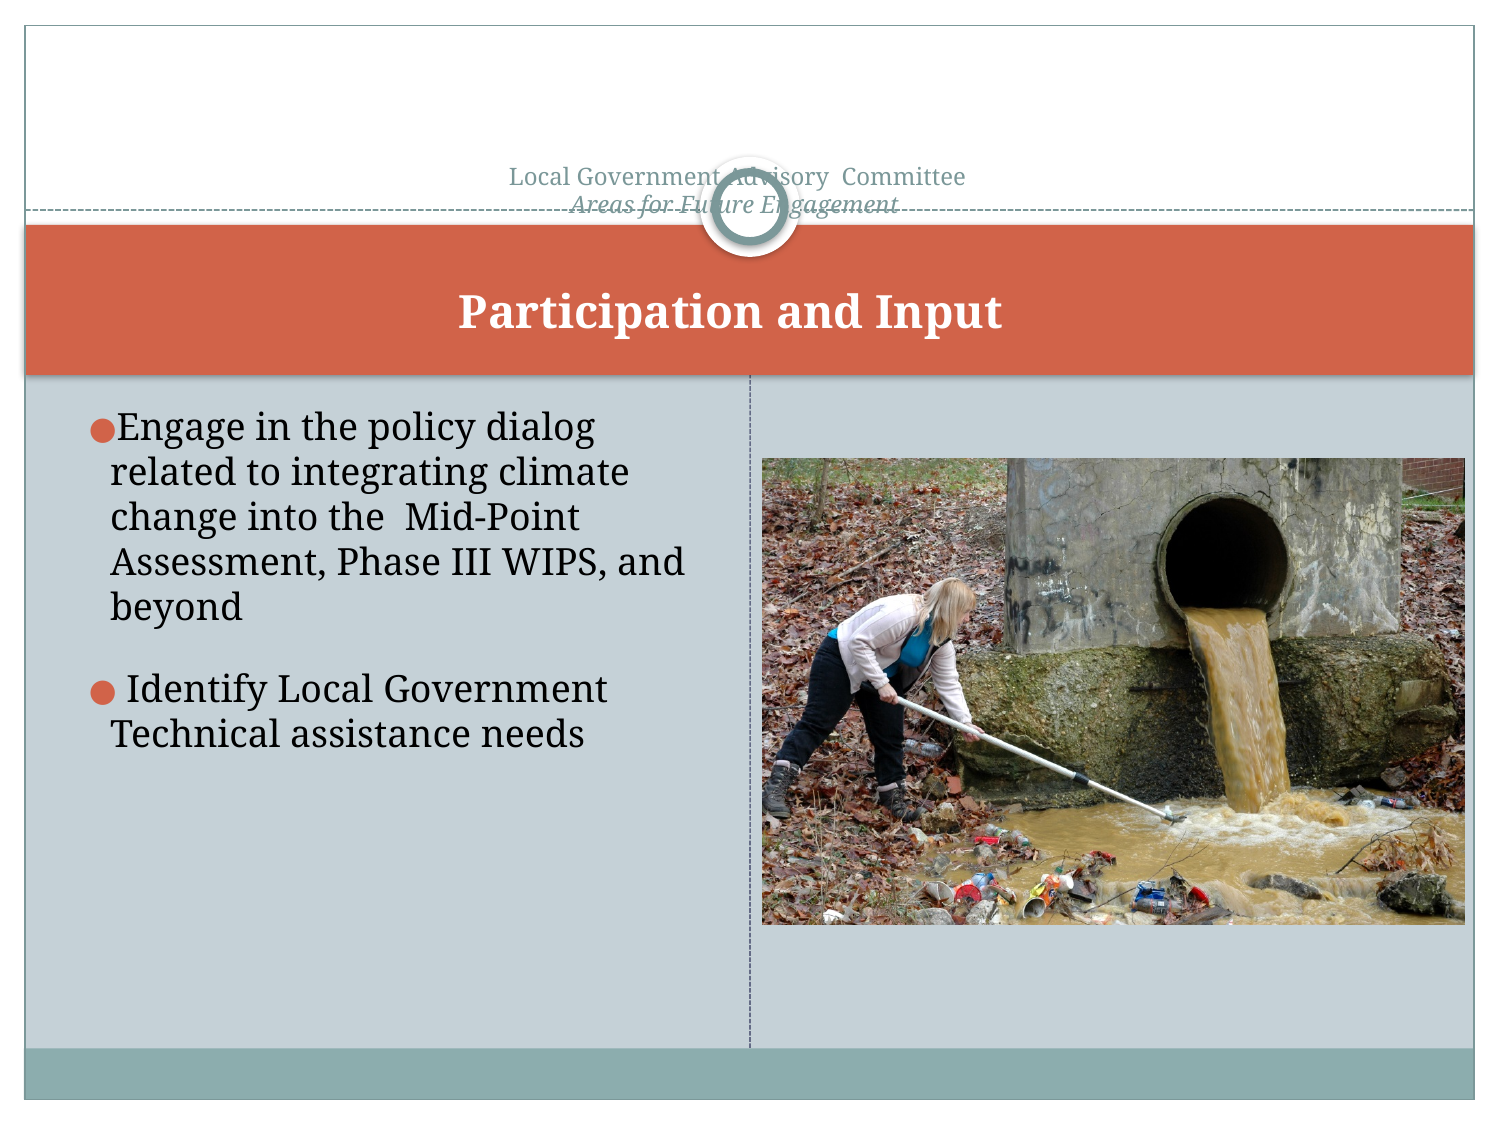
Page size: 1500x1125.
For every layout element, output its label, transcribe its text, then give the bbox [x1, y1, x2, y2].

picture [762, 458, 1465, 926]
list Engage in the policy dialog related to integrating climate change into the Mid-Point Assessment, Phase III WIPS, and beyond Identify Local Government Technical assistance needs [50, 387, 713, 1014]
title Local Government Advisory Committee Areas for Future Engagement [37, 87, 1438, 263]
list Participation and Input [48, 263, 1414, 371]
